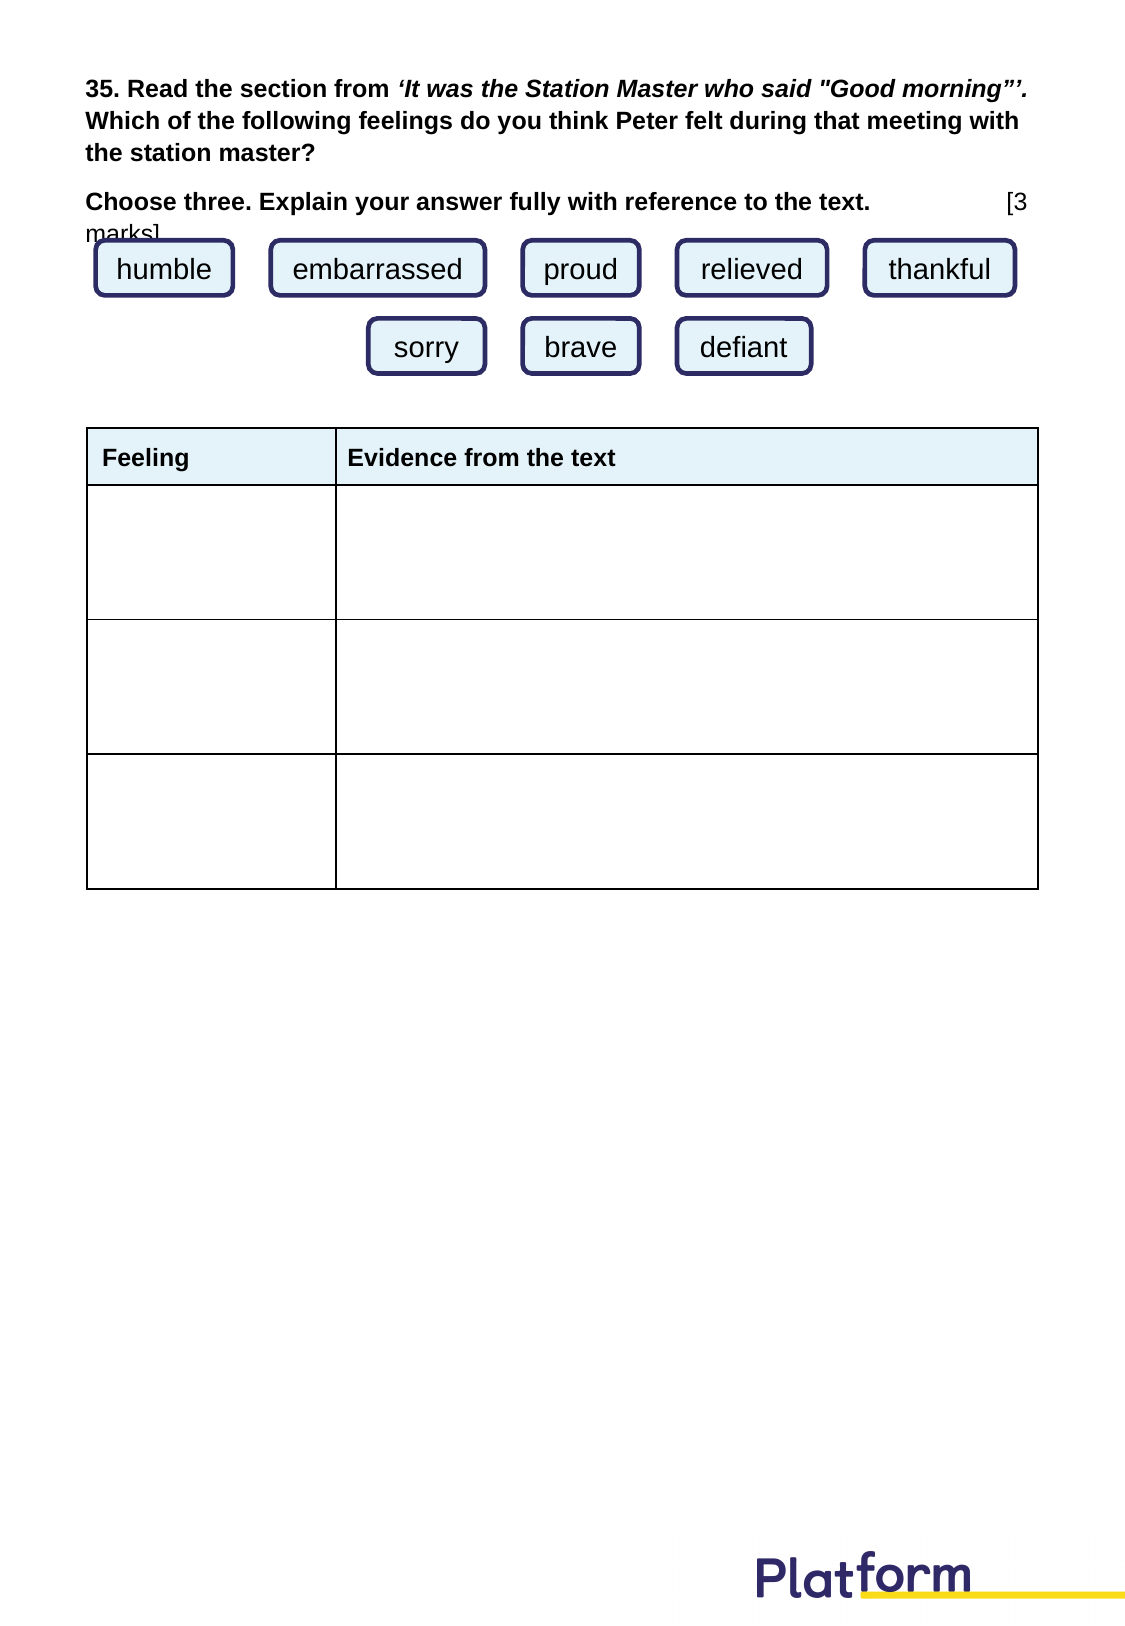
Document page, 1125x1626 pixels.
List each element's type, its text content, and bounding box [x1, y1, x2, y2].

text_box sorry [367, 317, 486, 375]
text_box relieved [675, 239, 829, 297]
table_cell [337, 755, 1037, 888]
table_cell [88, 486, 335, 619]
text_box 35. Read the section from ‘It was the Station Master who said "Good morning”’. Which of the following feelings do you think Peter felt during that meeting with the station master? Choose three. Explain your answer fully with reference to the text. [3 marks] [70, 63, 1055, 353]
table_header Evidence from the text [337, 429, 1037, 484]
text_box humble [94, 239, 234, 297]
picture [599, 1535, 1125, 1625]
text_box embarrassed [269, 239, 486, 297]
table_cell [337, 486, 1037, 619]
table_header Feeling [88, 429, 335, 484]
text_box thankful [863, 239, 1017, 297]
table_cell [88, 755, 335, 888]
text_box proud [521, 239, 641, 297]
table_cell [88, 620, 335, 753]
text_box brave [521, 317, 641, 375]
table_cell [337, 620, 1037, 753]
text_box defiant [675, 317, 813, 375]
